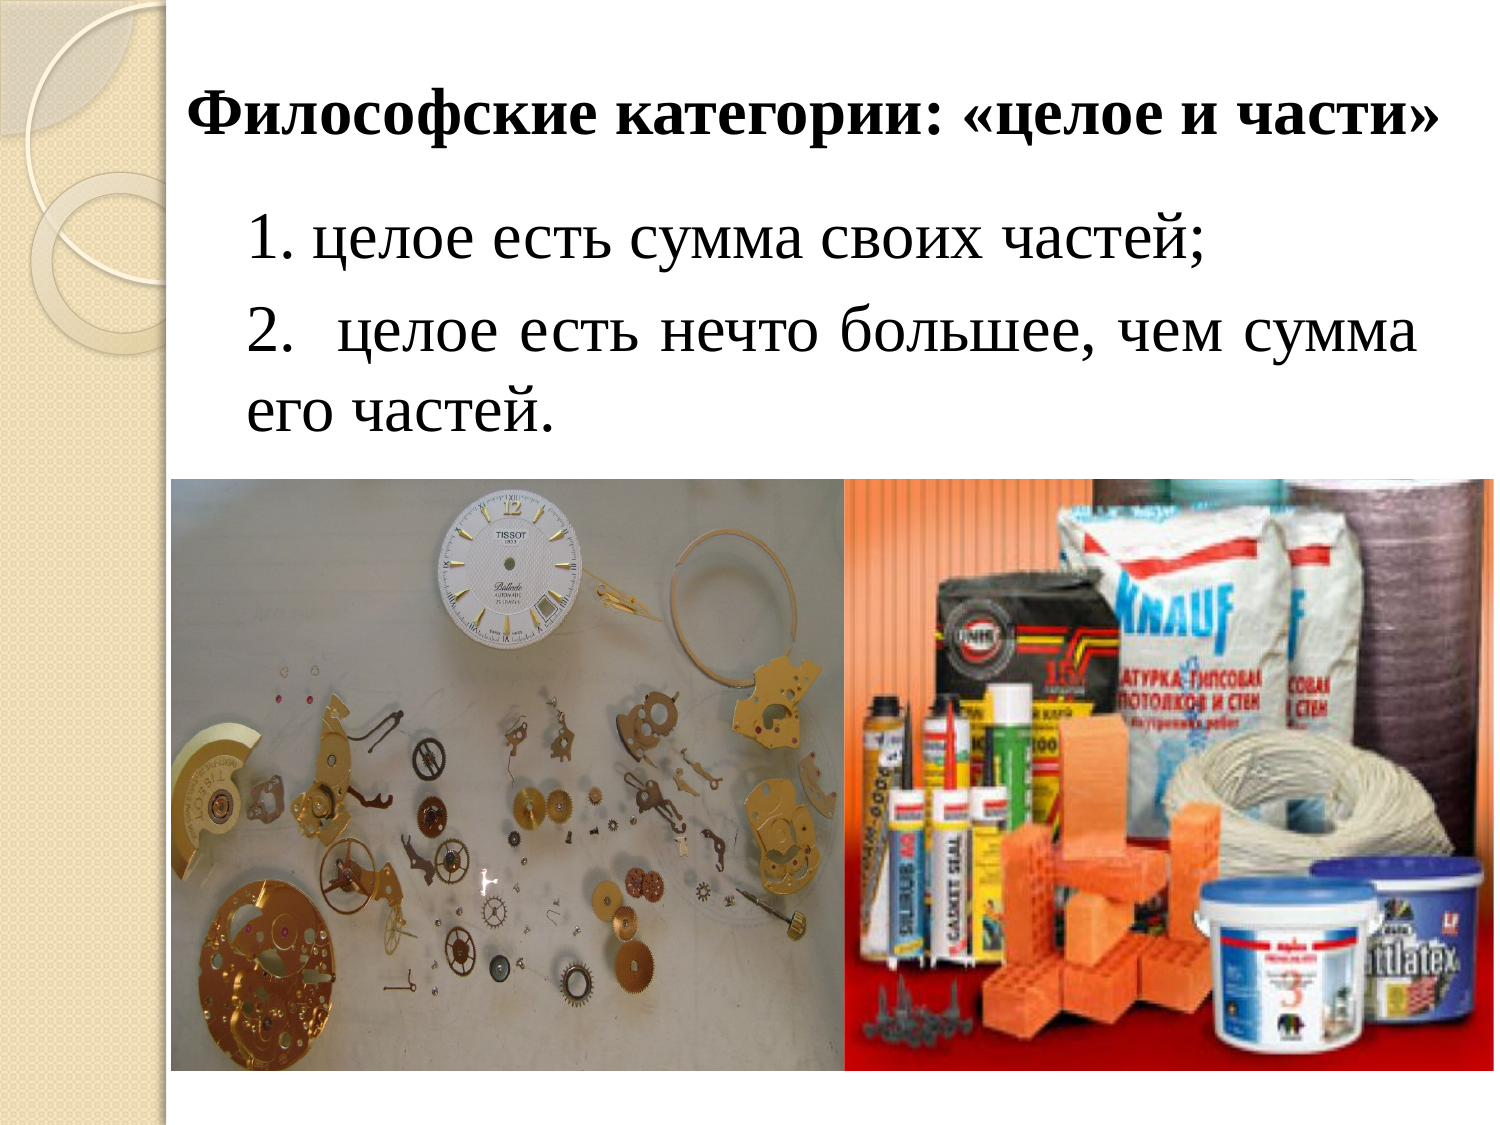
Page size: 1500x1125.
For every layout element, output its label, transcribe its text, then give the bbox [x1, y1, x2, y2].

picture [170, 479, 1495, 1071]
title Философские категории: «целое и части» [171, 30, 1459, 185]
list 1. целое есть сумма своих частей; 2. целое есть нечто большее, чем сумма его частей. [171, 184, 1436, 477]
